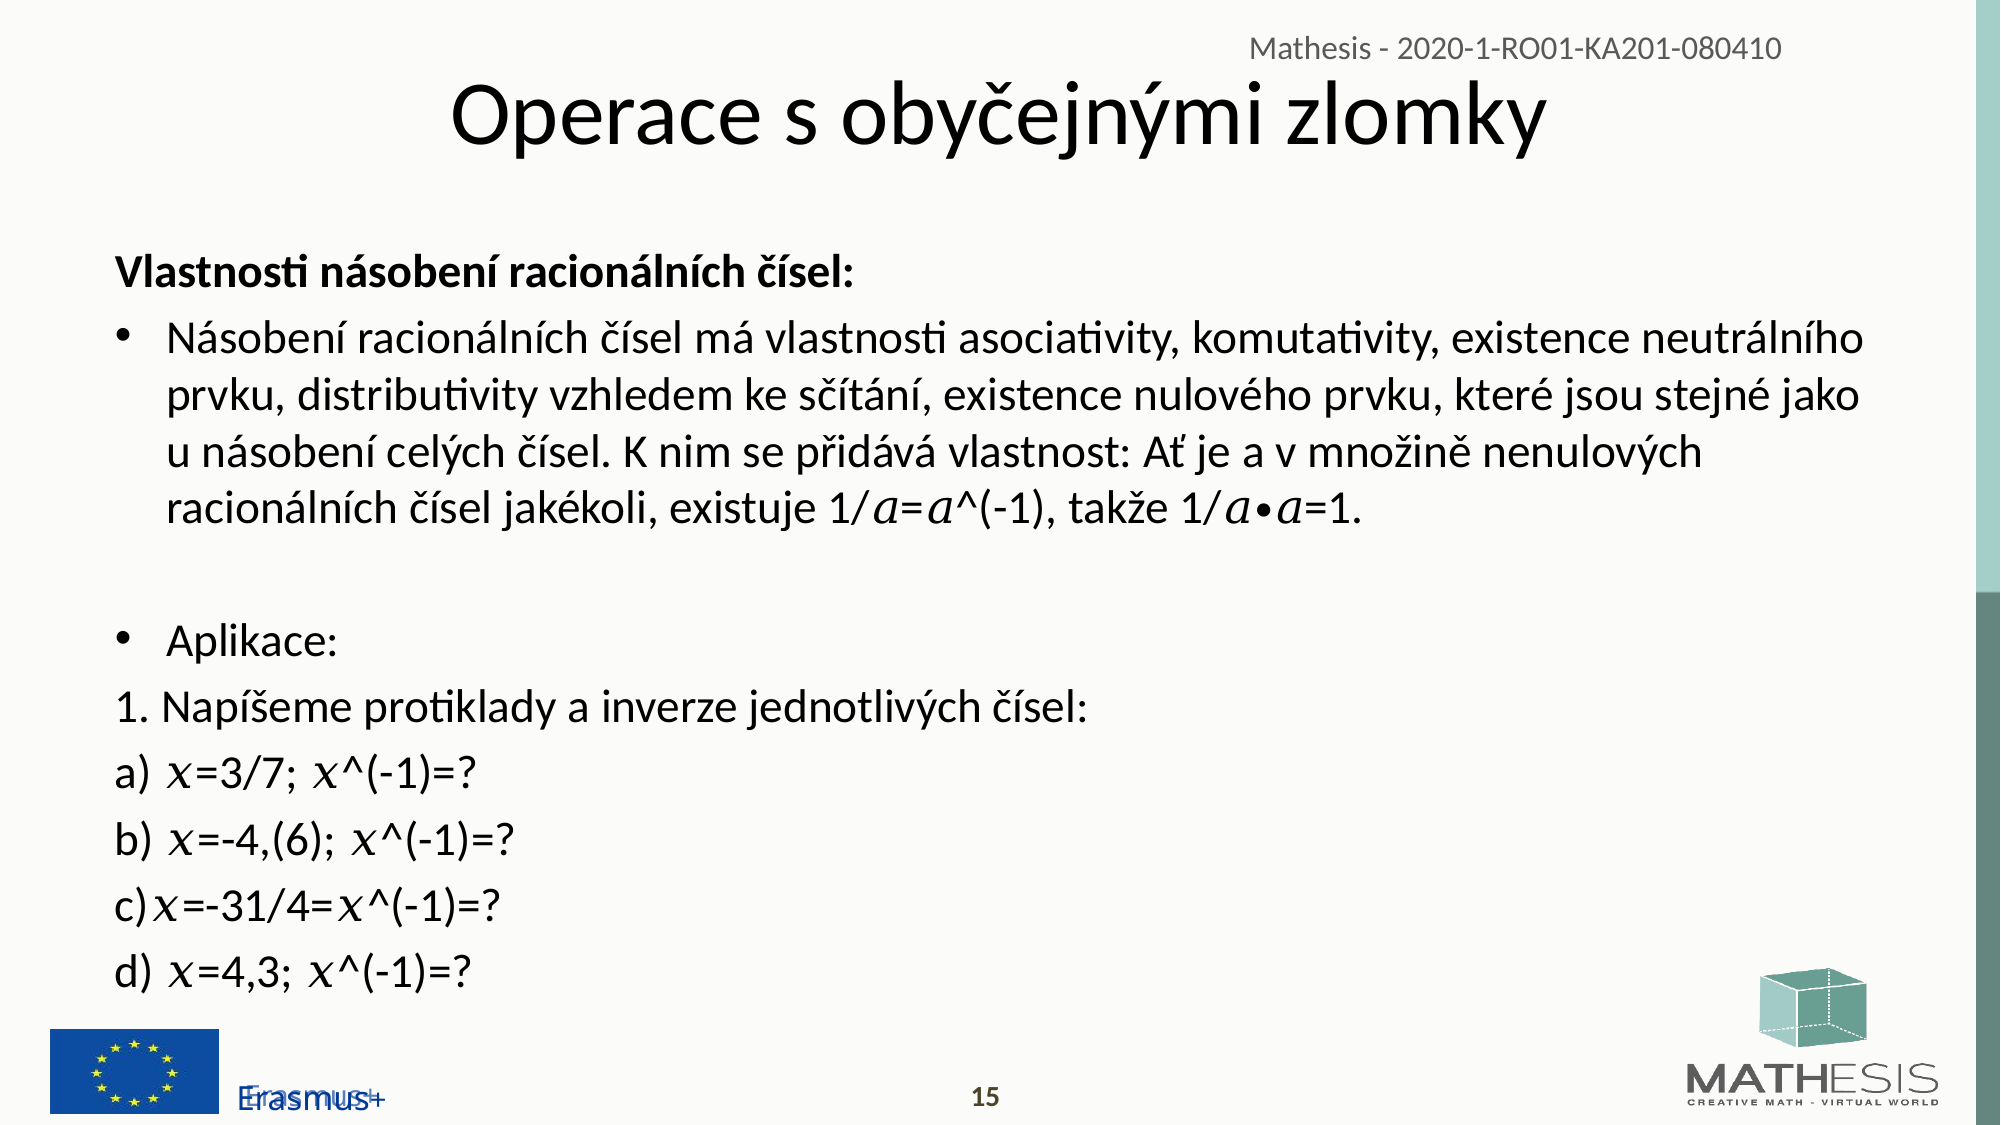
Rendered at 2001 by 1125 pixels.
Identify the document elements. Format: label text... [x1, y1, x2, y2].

title Operace s obyčejnými zlomky [99, 45, 1900, 232]
list Vlastnosti násobení racionálních čísel: Násobení racionálních čísel má vlastnosti asociativity, komutativity, existence neutrálního prvku, distributivity vzhledem ke sčítání, existence nulového prvku, které jsou stejné jako u násobení celých čísel. K nim se přidává vlastnost: Ať je a v množině nenulových racionálních čísel jakékoli, existuje 1/𝑎=𝑎^(-1), takže 1/𝑎∙𝑎=1. Aplikace: 1. Napíšeme protiklady a inverze jednotlivých čísel: a) 𝑥=3/7; 𝑥^(-1)=? b) 𝑥=-4,(6); 𝑥^(-1)=? c)𝑥=-31/4=𝑥^(-1)=? d) 𝑥=4,3; 𝑥^(-1)=? [99, 232, 1900, 1005]
picture [50, 1029, 219, 1114]
